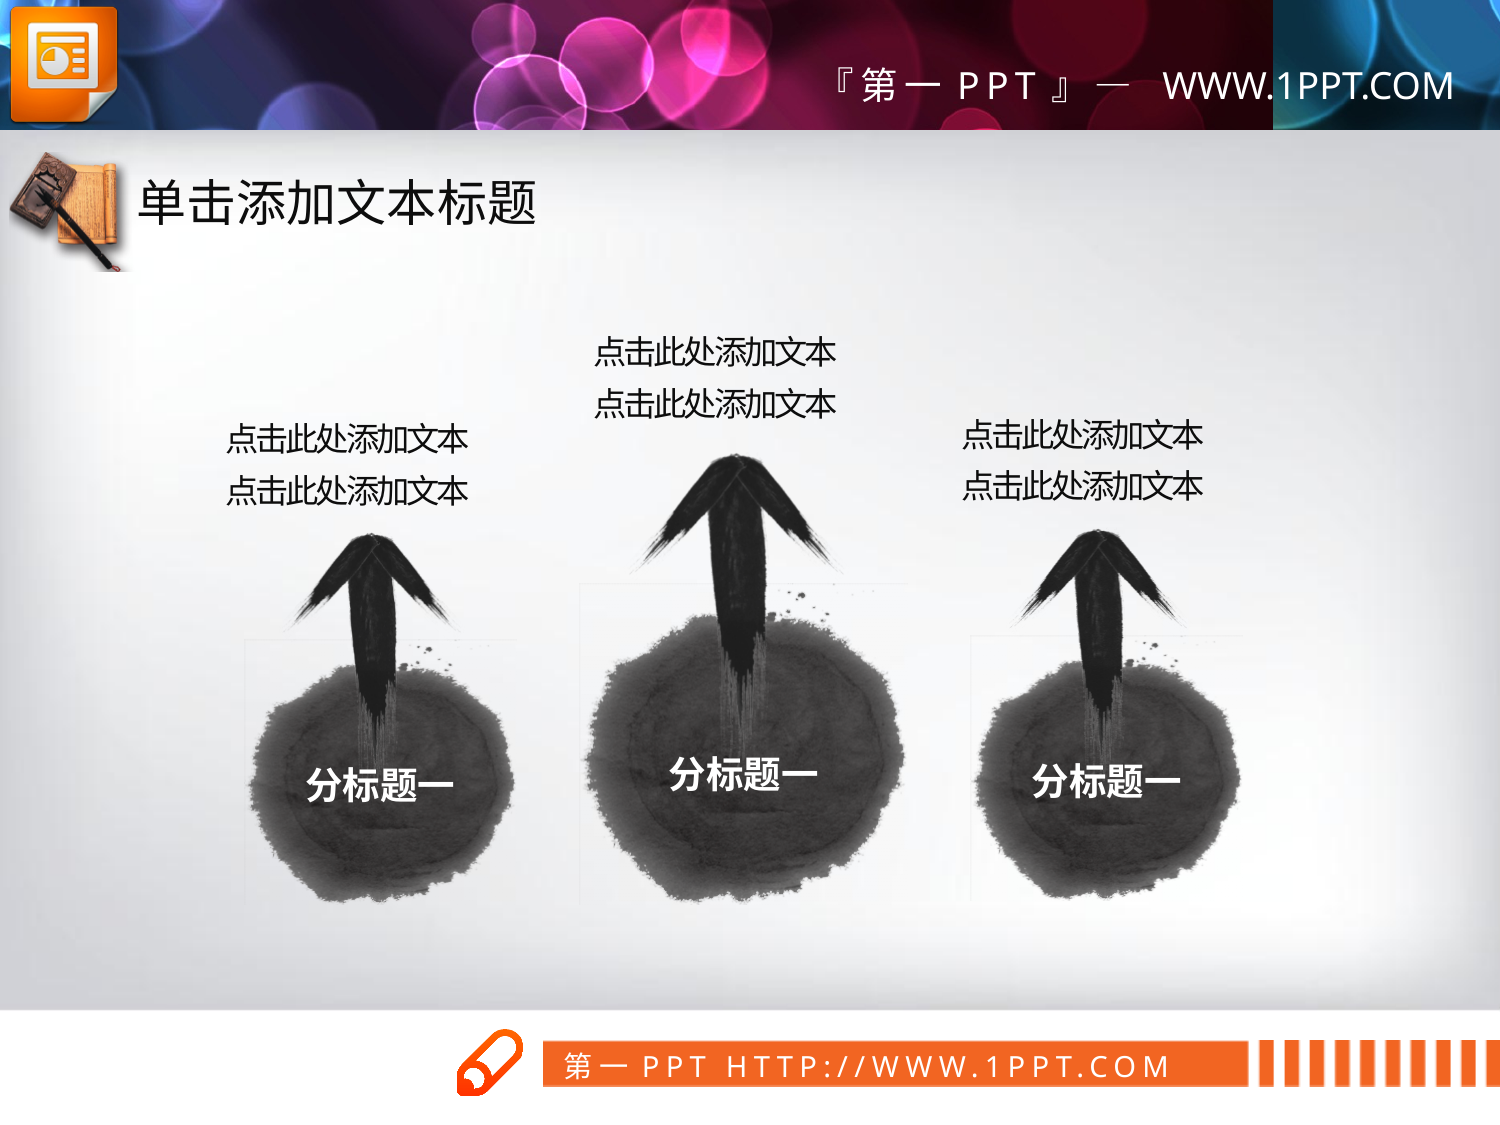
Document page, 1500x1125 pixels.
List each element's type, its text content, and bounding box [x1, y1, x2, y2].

picture [0, 0, 1500, 1012]
picture [543, 1040, 1500, 1087]
text_box 点击此处添加文本 点击此处添加文本 [946, 394, 1267, 513]
text_box 点击此处添加文本 点击此处添加文本 [578, 312, 900, 427]
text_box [578, 427, 909, 905]
text_box 单击添加文本标题 [154, 161, 562, 242]
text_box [244, 511, 517, 906]
text_box 点击此处添加文本 点击此处添加文本 [211, 398, 532, 518]
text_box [970, 506, 1243, 901]
